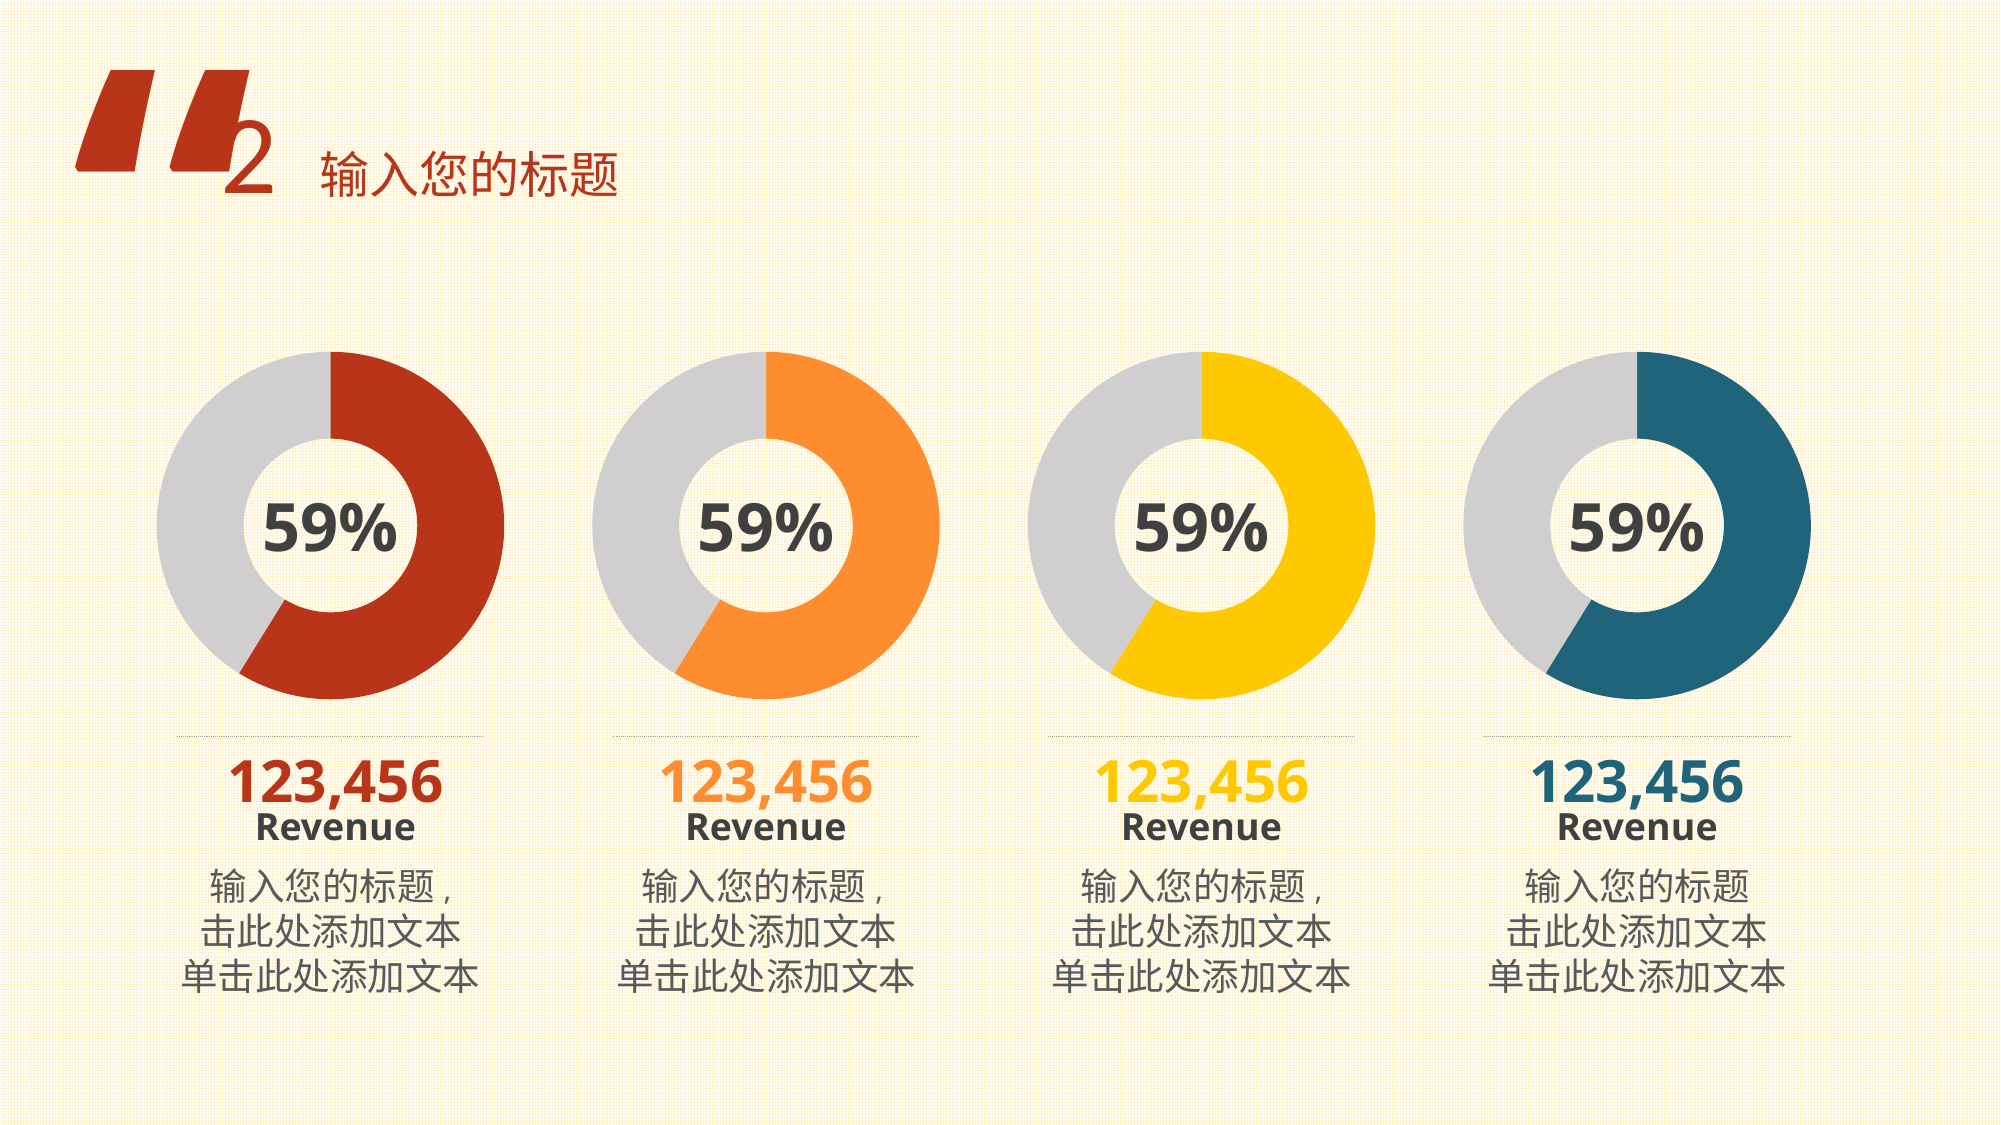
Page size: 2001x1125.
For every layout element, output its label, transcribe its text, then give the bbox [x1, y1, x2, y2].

text_box 输入您的标题, 击此处添加文本 单击此处添加文本 [585, 855, 947, 1006]
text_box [1511, 736, 1763, 857]
text_box 2 输入您的标题 [205, 73, 714, 224]
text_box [930, 344, 1365, 707]
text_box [204, 736, 467, 857]
text_box 输入您的标题, 击此处添加文本 单击此处添加文本 [150, 855, 511, 1006]
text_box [1365, 344, 1909, 707]
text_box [640, 736, 892, 857]
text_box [58, 344, 494, 707]
text_box 输入您的标题, 击此处添加文本 单击此处添加文本 [1021, 855, 1382, 1006]
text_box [494, 344, 930, 707]
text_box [1075, 736, 1328, 857]
text_box 输入您的标题 击此处添加文本 单击此处添加文本 [1456, 855, 1818, 1006]
text_box “ [55, 0, 400, 457]
